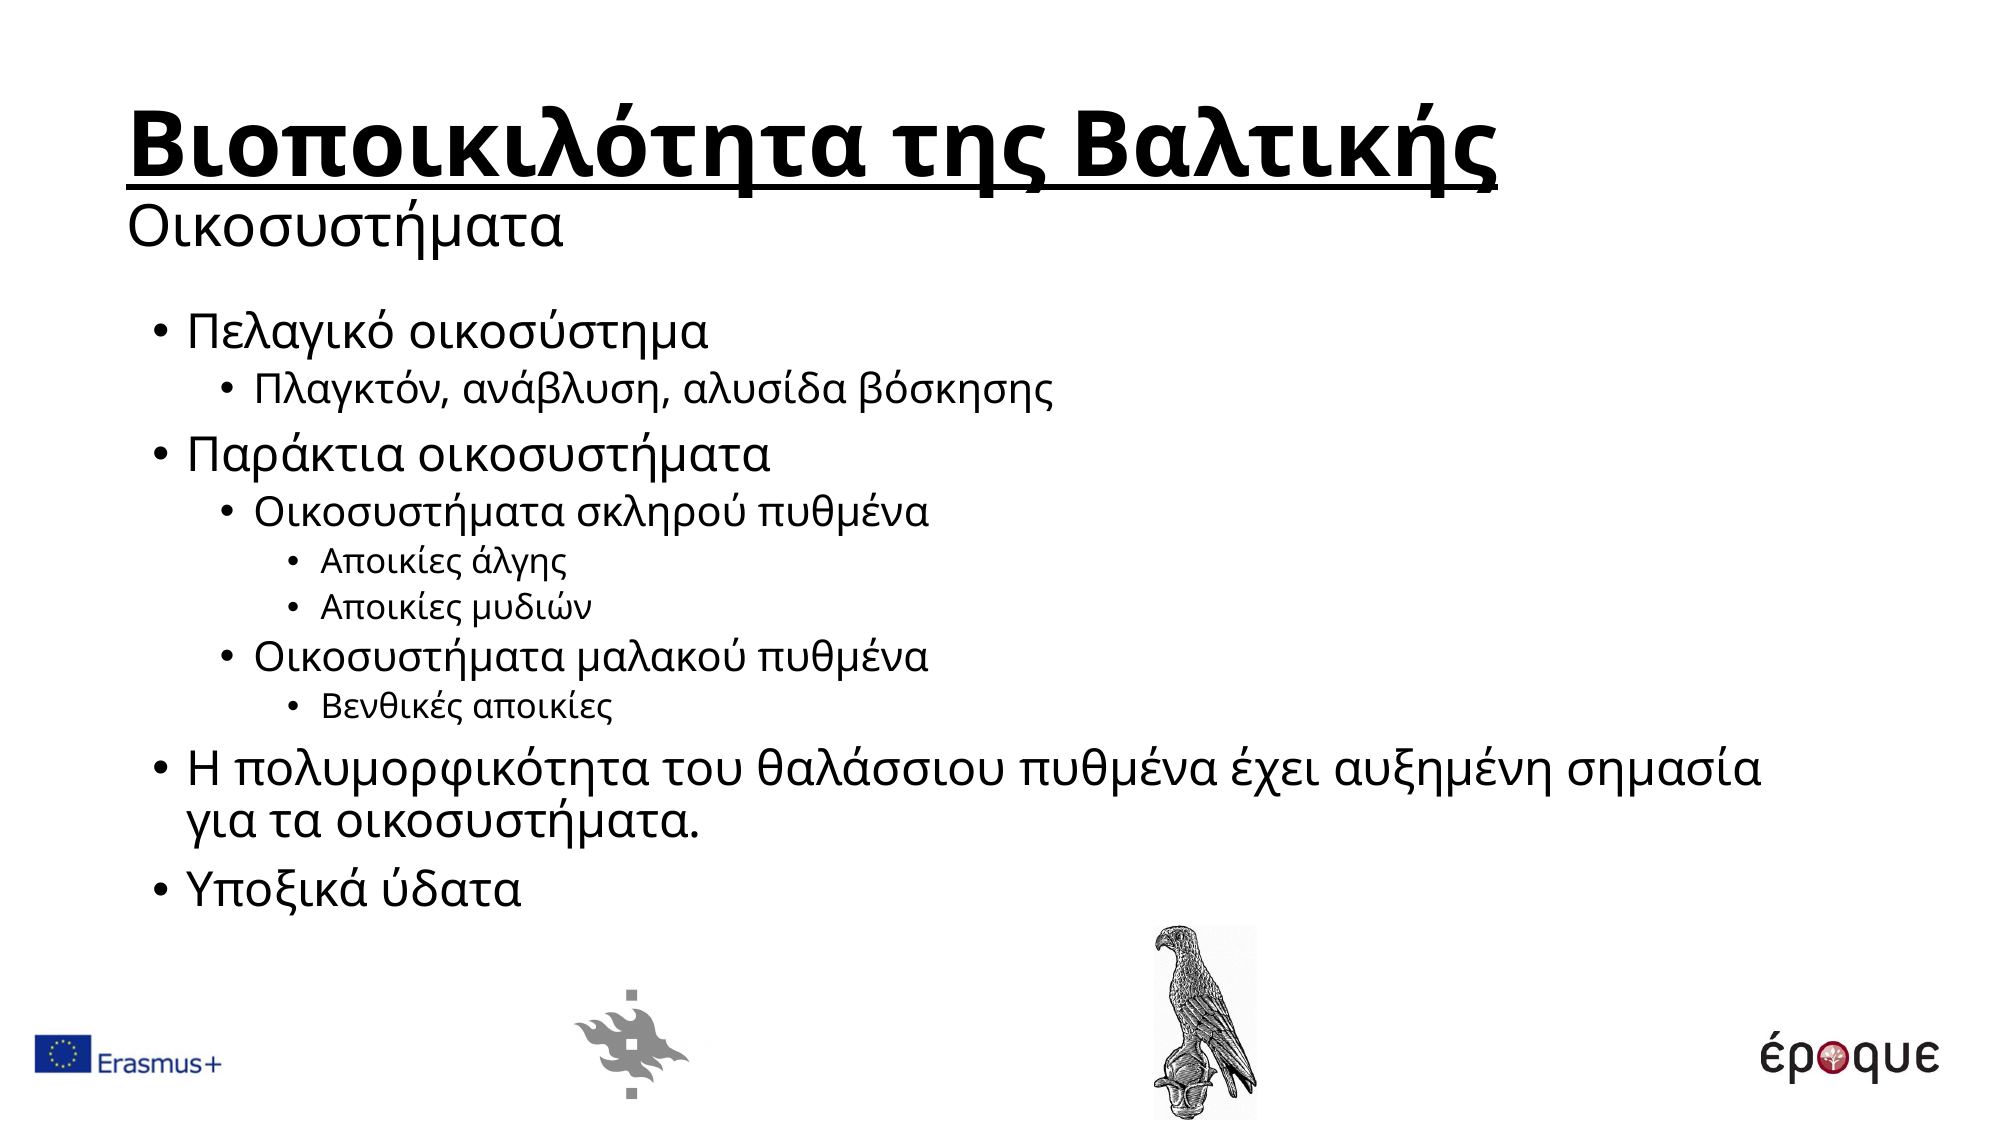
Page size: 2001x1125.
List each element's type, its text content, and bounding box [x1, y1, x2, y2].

picture [556, 981, 712, 1107]
picture [1154, 925, 1258, 1120]
picture [33, 1024, 223, 1084]
list Πελαγικό οικοσύστημα Πλαγκτόν, ανάβλυση, αλυσίδα βόσκησης Παράκτια οικοσυστήματα Οικοσυστήματα σκληρού πυθμένα Αποικίες άλγης Aποικίες μυδιών Οικοσυστήματα μαλακού πυθμένα Βενθικές αποικίες Η πολυμορφικότητα του θαλάσσιου πυθμένα έχει αυξημένη σημασία για τα οικοσυστήματα. Υποξικά ύδατα [137, 299, 1852, 926]
title Bιοποικιλότητα της Βαλτικής Οικοσυστήματα [111, 40, 1522, 317]
picture [1761, 1031, 1939, 1084]
